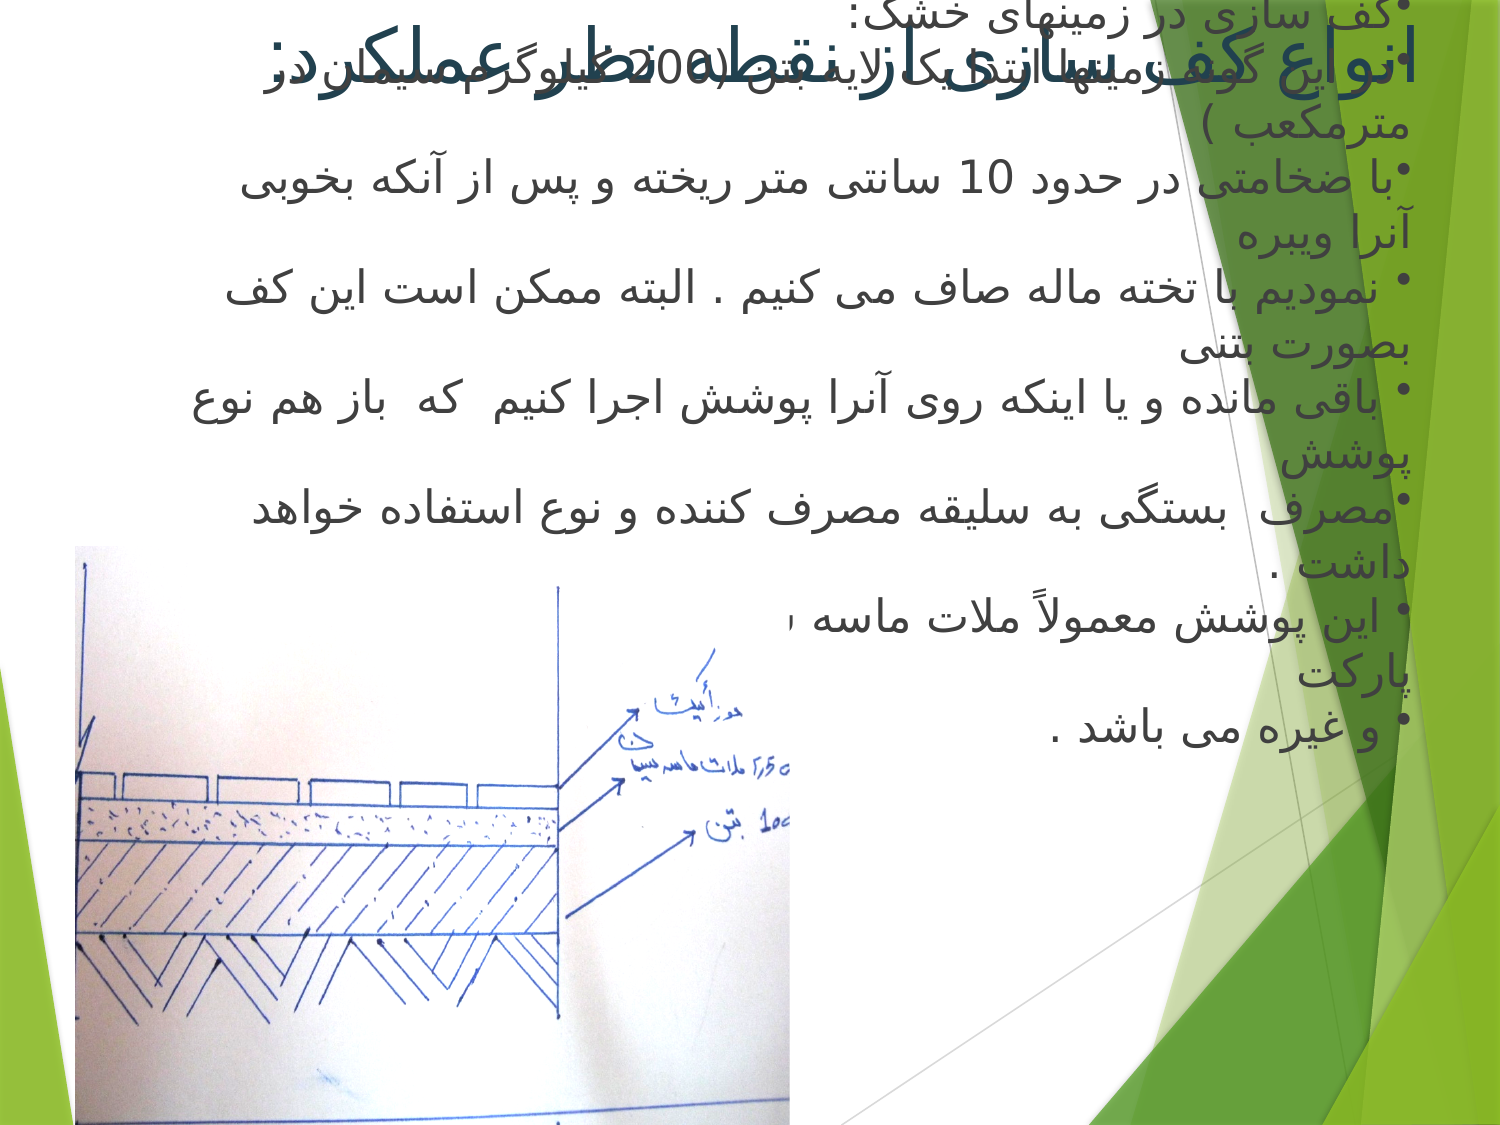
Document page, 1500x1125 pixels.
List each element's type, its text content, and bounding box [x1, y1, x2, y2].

title انواع کف سازی از نقطه نظر عملکرد: [1428, 0, 1438, 150]
list کف سازی در زمینهای خشک: در این گونه زمینها ابتدا یک لایه بتن (200 کیلوگرم سیمان در مترمکعب ) با ضخامتی در حدود 10 سانتی متر ریخته و پس از آنکه بخوبی آنرا ویبره نمودیم با تخته ماله صاف می کنیم . البته ممکن است این کف بصورت بتنی باقی مانده و یا اینکه روی آنرا پوشش اجرا کنیم که باز هم نوع پوشش مصرف بستگی به سلیقه مصرف کننده و نوع استفاده خواهد داشت . این پوشش معمولاً ملات ماسه سیمان ـ موزائیک ـ سنگ فرش ـ پارکت و غیره می باشد . [146, 0, 1428, 760]
picture [74, 545, 790, 1125]
